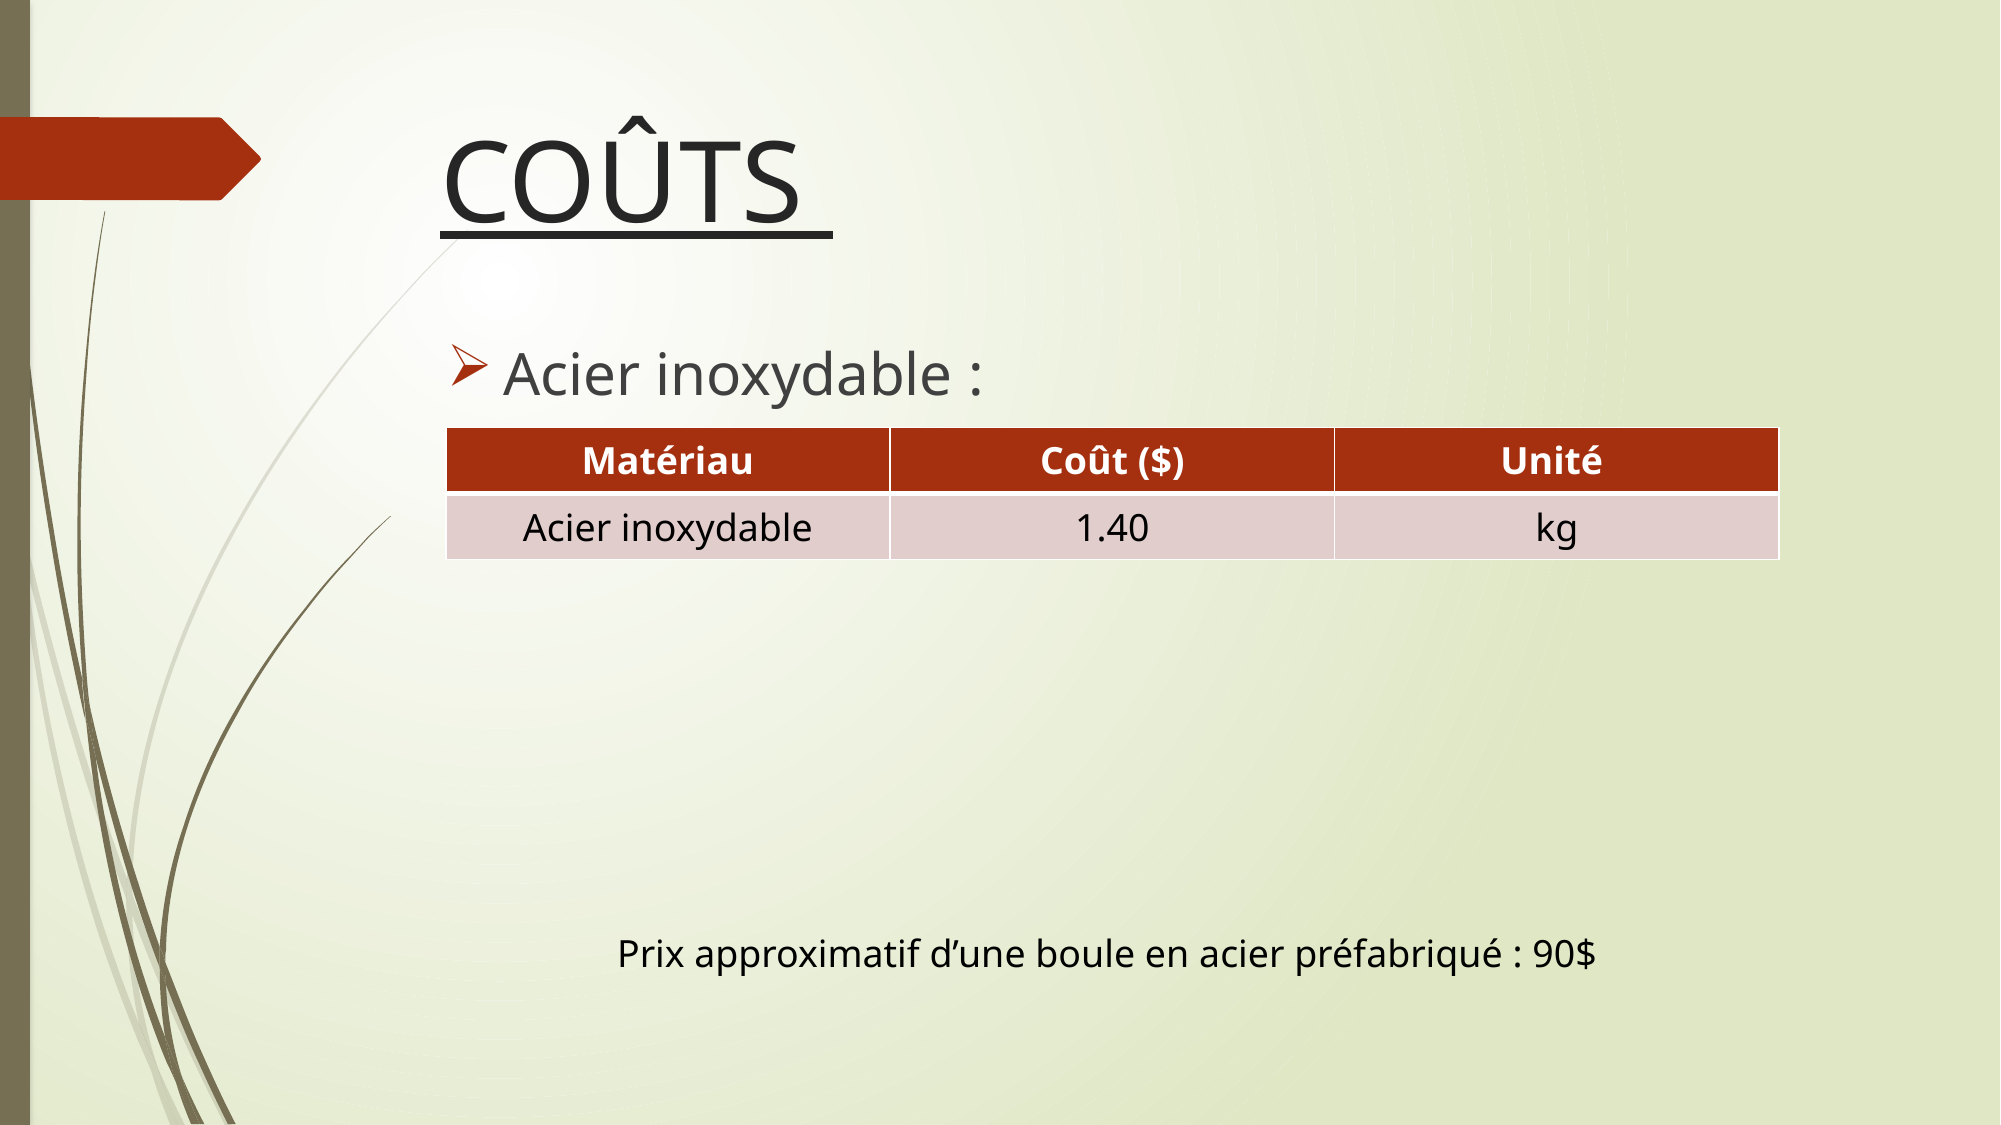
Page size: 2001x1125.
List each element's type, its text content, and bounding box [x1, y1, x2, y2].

text_box Prix approximatif d’une boule en acier préfabriqué : 90$ [602, 922, 1623, 983]
table_header Matériau [447, 428, 889, 491]
table_cell Acier inoxydable [447, 496, 889, 559]
table_header Unité [1335, 428, 1778, 491]
table_header Coût ($) [891, 428, 1334, 491]
table_cell 1.40 [891, 496, 1334, 559]
table_cell kg [1335, 496, 1778, 559]
title COÛTS [425, 102, 1888, 313]
list Acier inoxydable : [431, 239, 1895, 859]
